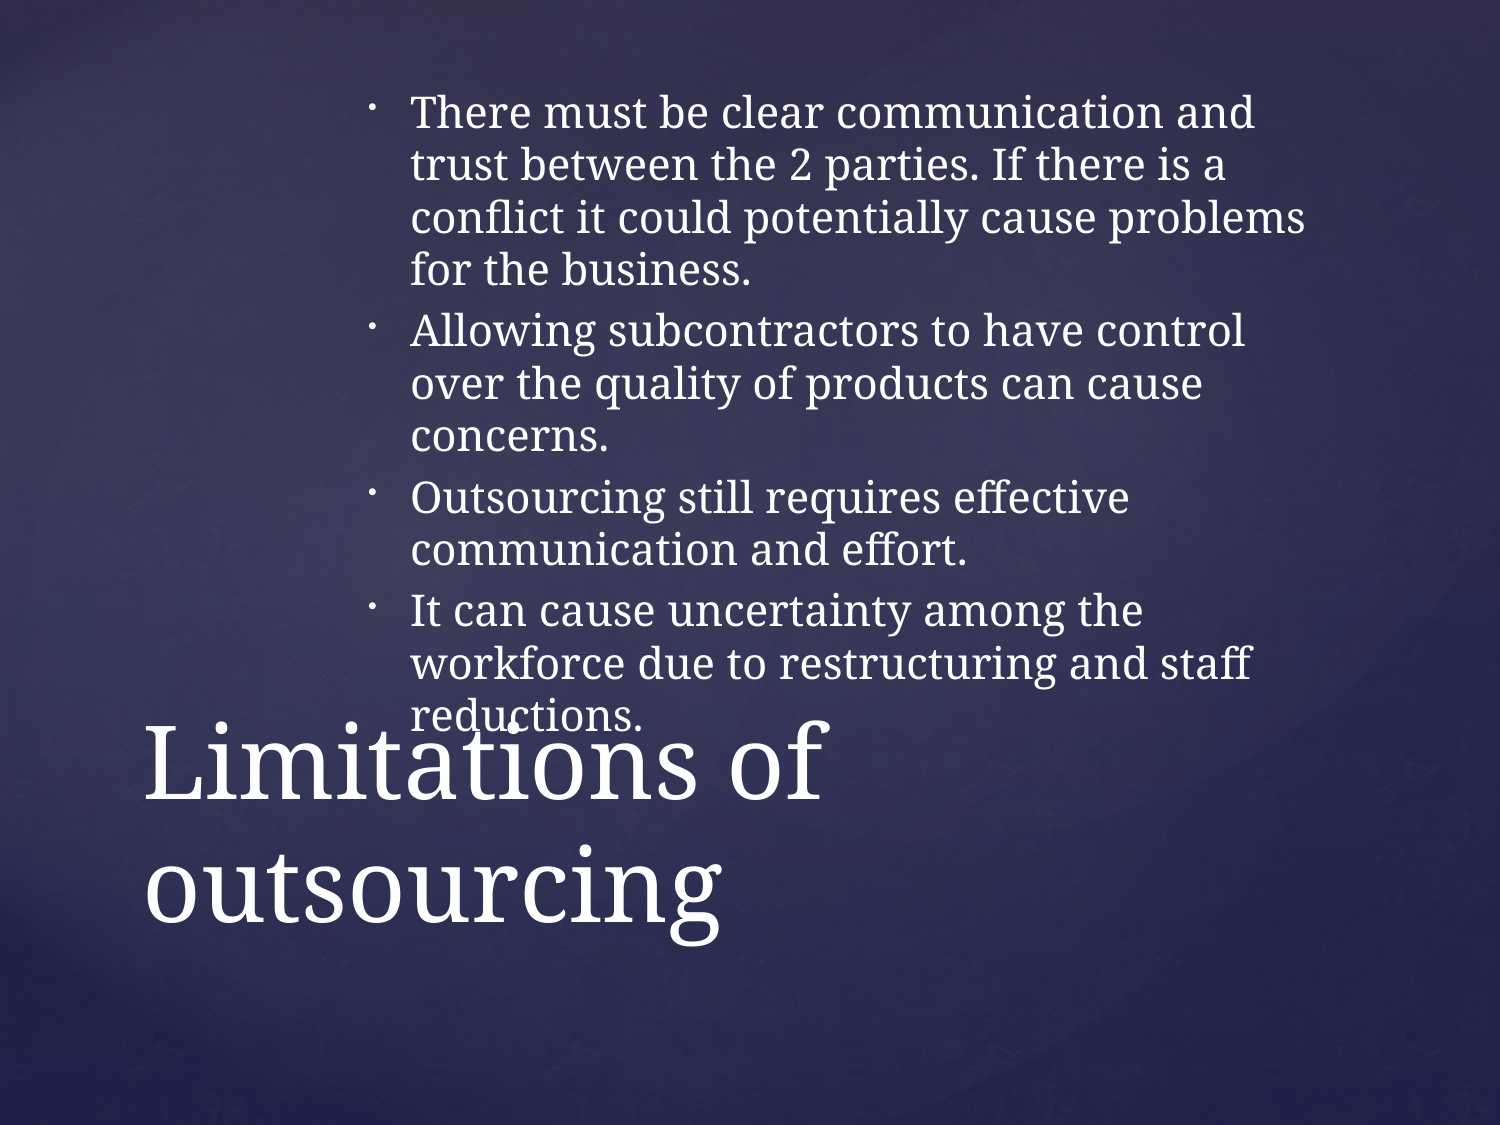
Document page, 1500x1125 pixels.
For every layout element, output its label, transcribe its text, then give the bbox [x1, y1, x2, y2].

title Limitations of outsourcing [127, 800, 1365, 950]
list There must be clear communication and trust between the 2 parties. If there is a conflict it could potentially cause problems for the business. Allowing subcontractors to have control over the quality of products can cause concerns. Outsourcing still requires effective communication and effort. It can cause uncertainty among the workforce due to restructuring and staff reductions. [350, 112, 1350, 713]
